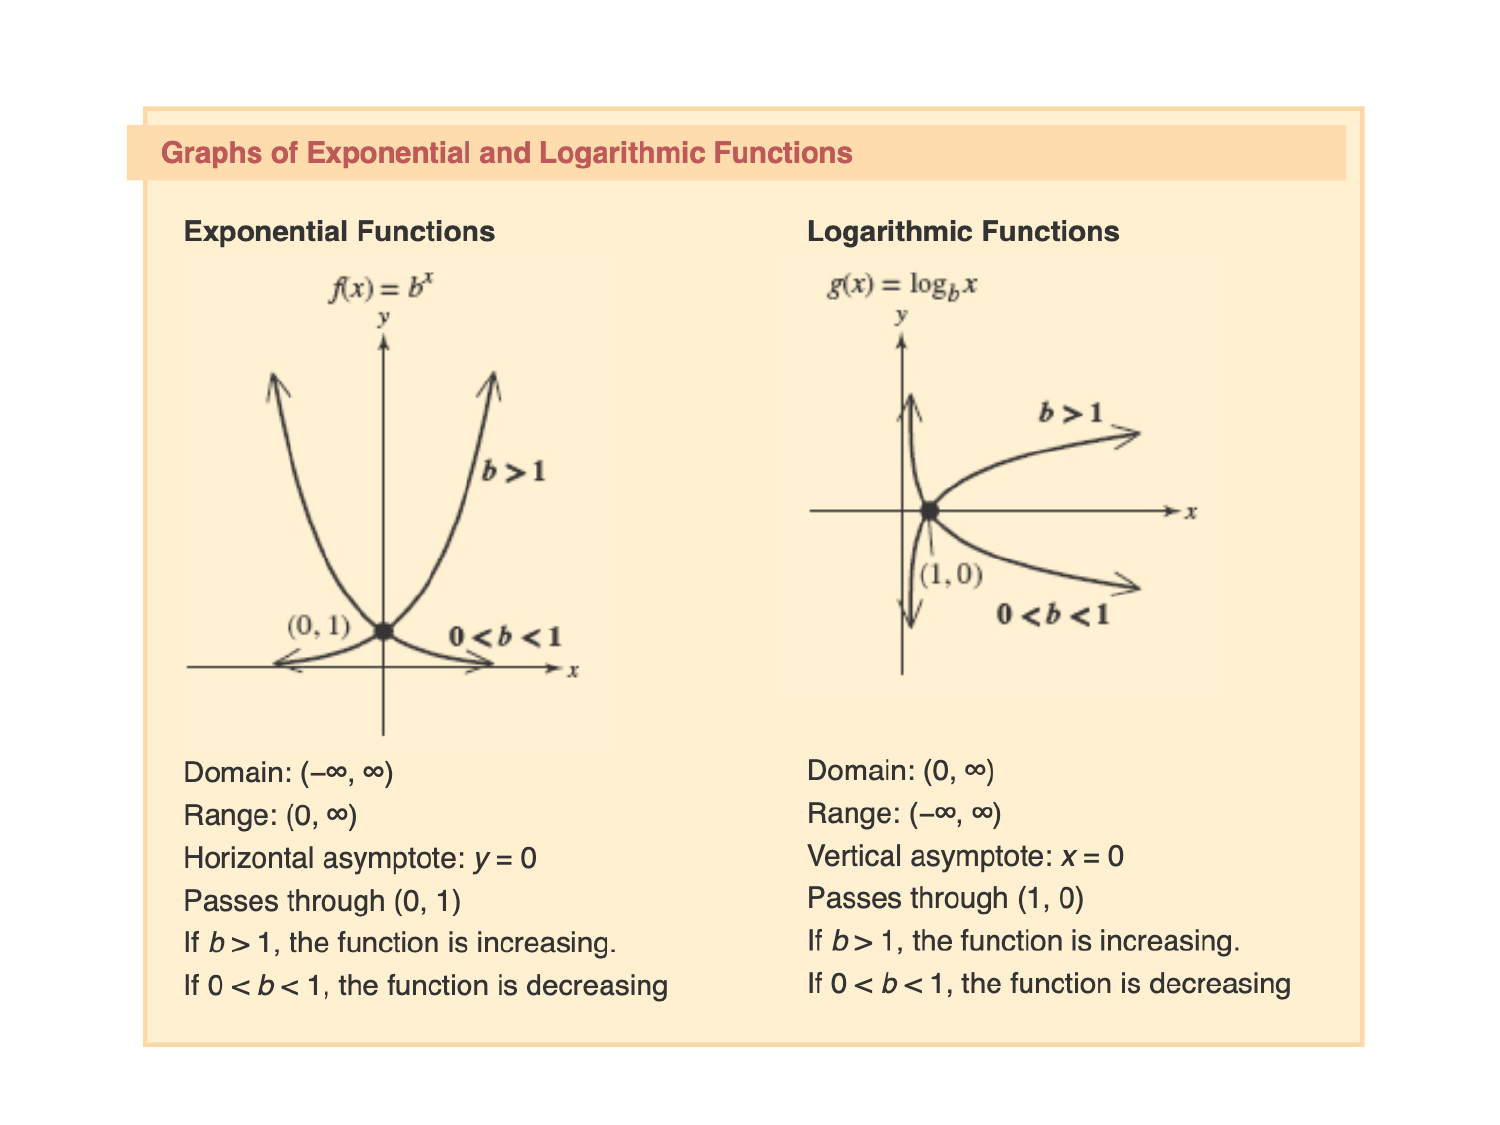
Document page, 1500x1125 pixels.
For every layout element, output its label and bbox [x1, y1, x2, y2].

list [0, 96, 1500, 1057]
